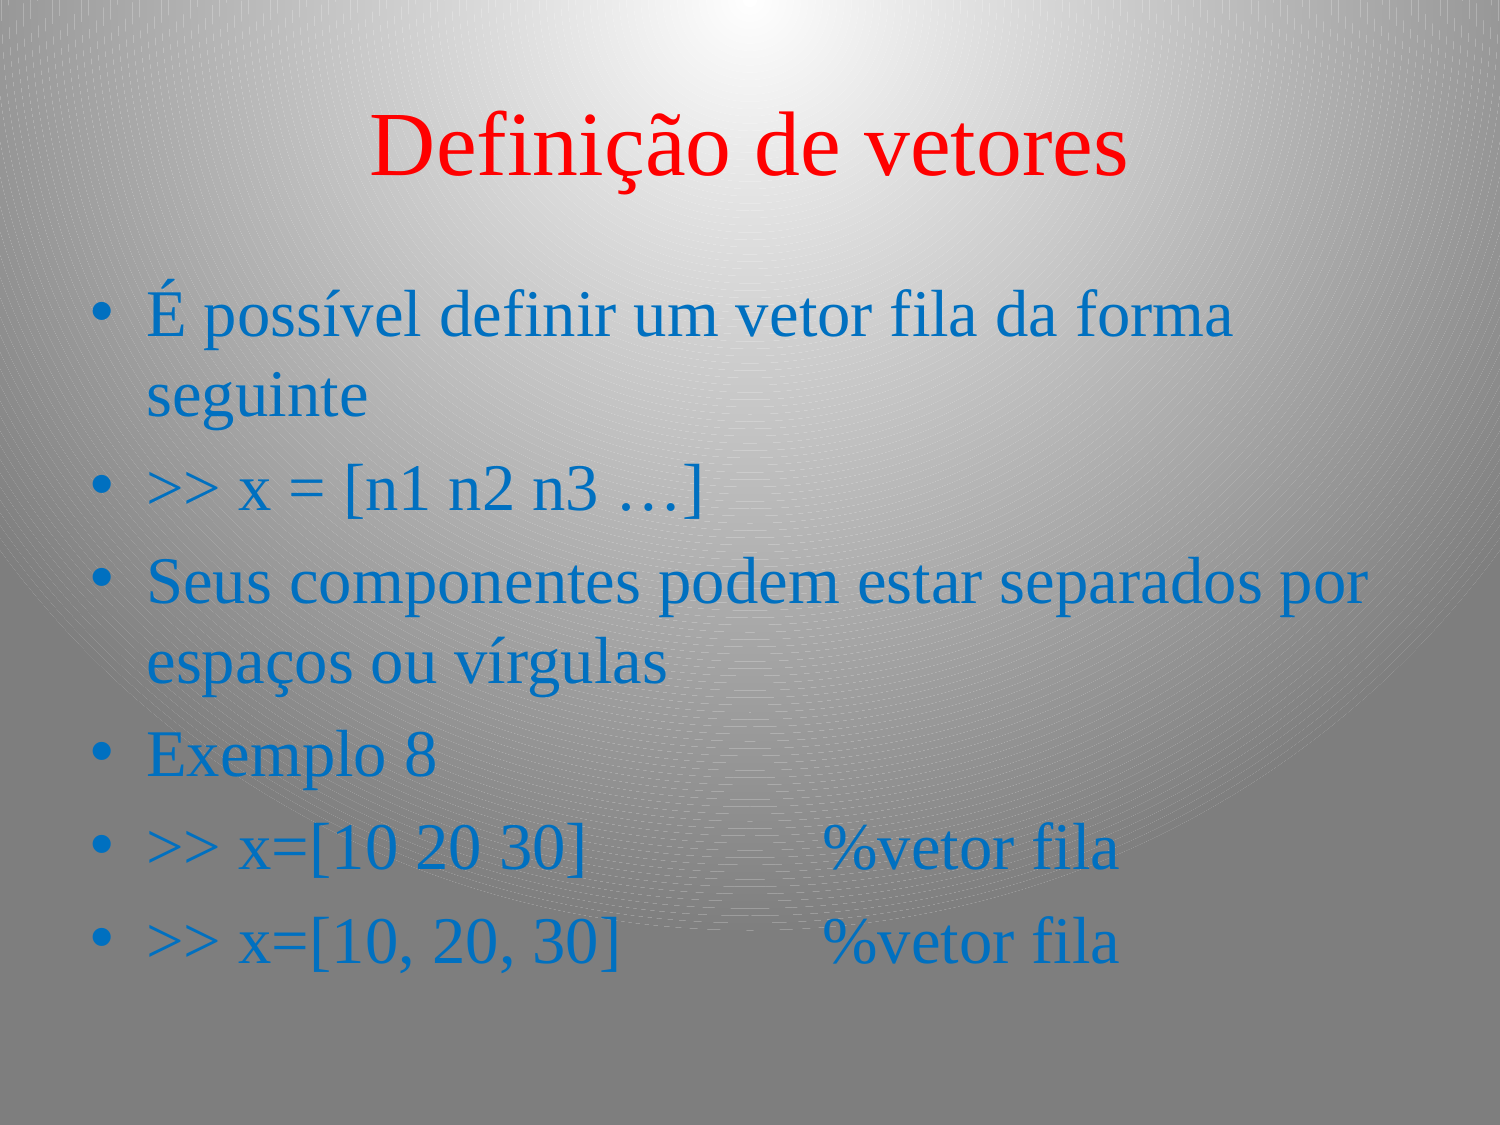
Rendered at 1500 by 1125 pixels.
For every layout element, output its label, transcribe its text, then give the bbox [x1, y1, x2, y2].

list É possível definir um vetor fila da forma seguinte >> x = [n1 n2 n3 …] Seus componentes podem estar separados por espaços ou vírgulas Exemplo 8 >> x=[10 20 30] %vetor fila >> x=[10, 20, 30] %vetor fila [75, 262, 1425, 1005]
title Definição de vetores [75, 45, 1425, 233]
